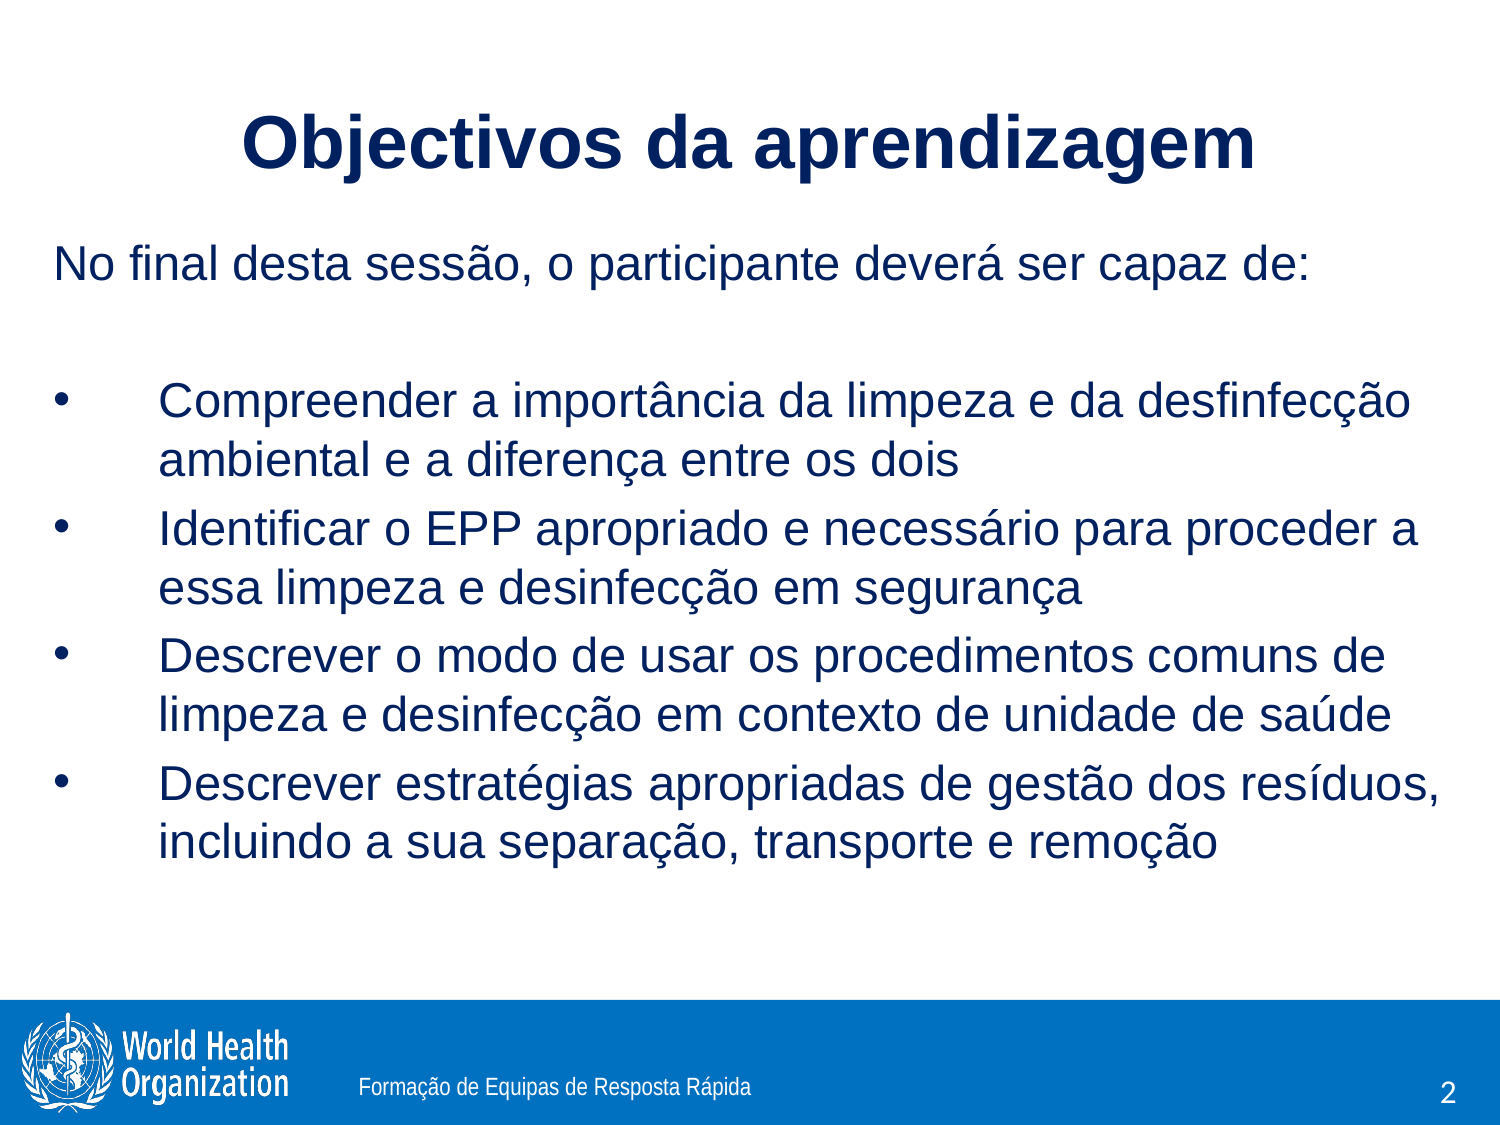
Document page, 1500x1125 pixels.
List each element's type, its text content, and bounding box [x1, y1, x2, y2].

list No final desta sessão, o participante deverá ser capaz de: Compreender a importância da limpeza e da desfinfecção ambiental e a diferença entre os dois Identificar o EPP apropriado e necessário para proceder a essa limpeza e desinfecção em segurança Descrever o modo de usar os procedimentos comuns de limpeza e desinfecção em contexto de unidade de saúde Descrever estratégias apropriadas de gestão dos resíduos, incluindo a sua separação, transporte e remoção [53, 231, 1447, 882]
picture [21, 1012, 288, 1113]
title Objectivos da aprendizagem [75, 45, 1425, 231]
